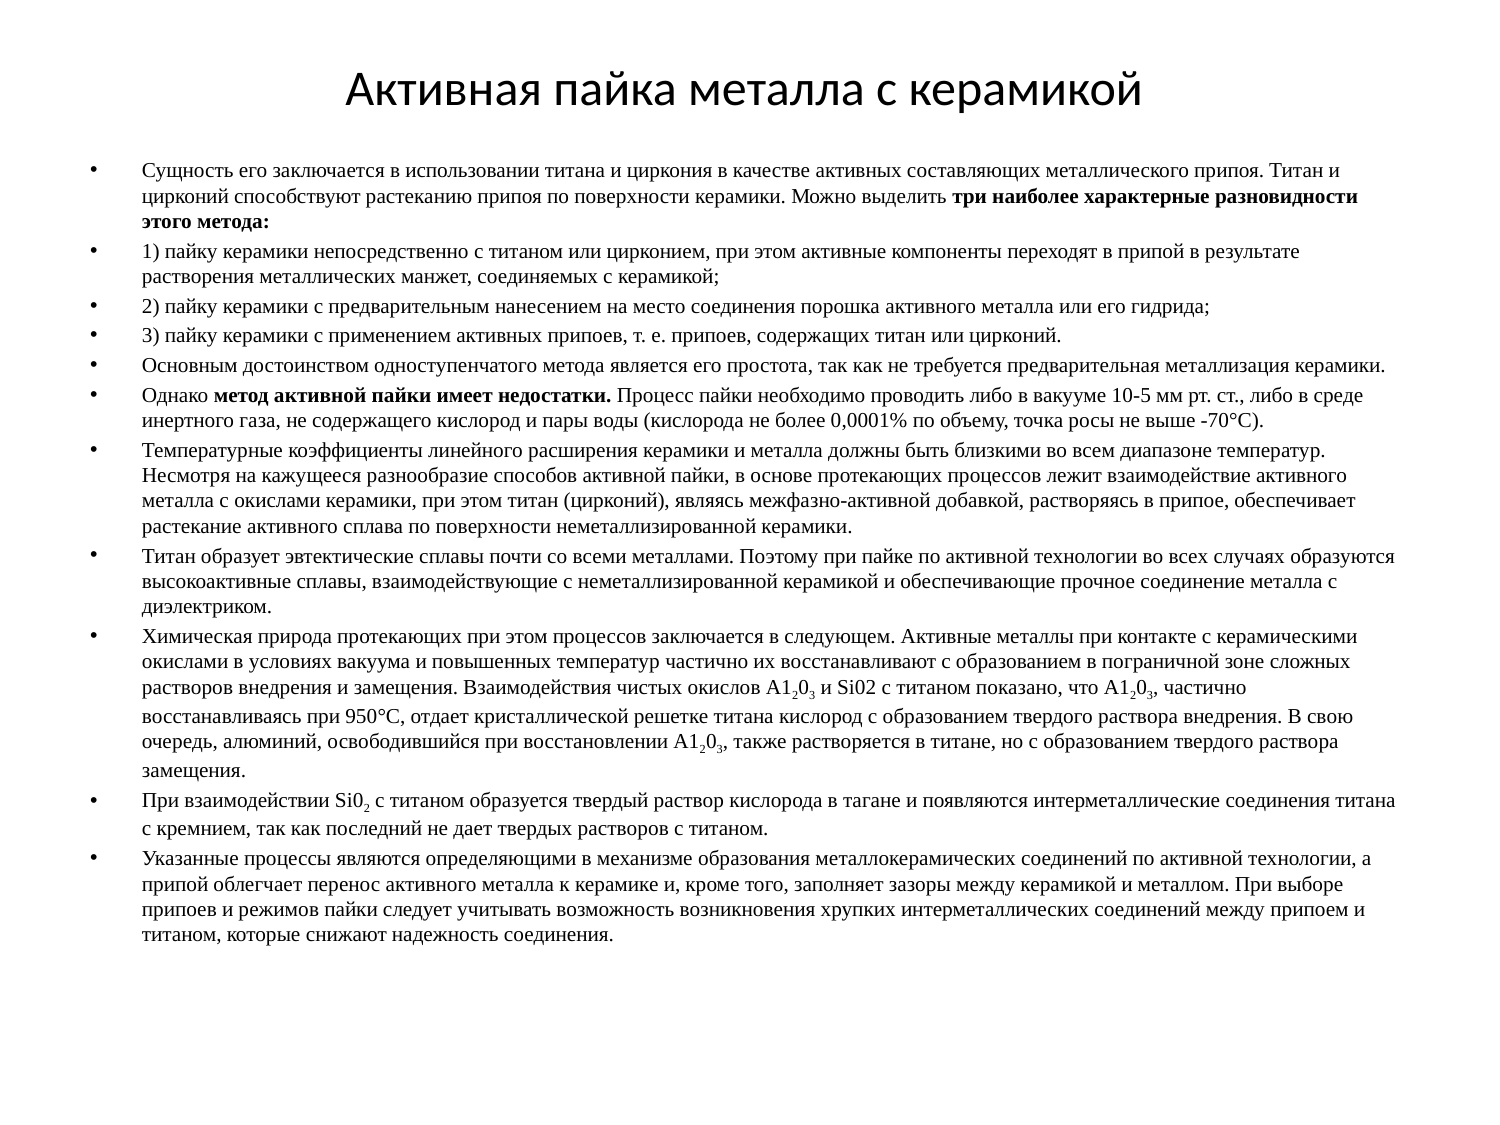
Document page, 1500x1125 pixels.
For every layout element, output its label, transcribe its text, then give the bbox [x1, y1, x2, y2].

title Активная пайка металла с керамикой [75, 45, 1425, 126]
list Сущность его заключается в использовании титана и циркония в качестве активных составляющих металлического припоя. Титан и цирконий способствуют растеканию припоя по поверхности керамики. Можно выделить три наиболее характерные разновидности этого метода: 1) пайку керамики непосредственно с титаном или цирконием, при этом активные компоненты переходят в припой в результате растворения металлических манжет, соединяемых с керамикой; 2) пайку керамики с предварительным нанесением на место соединения порошка активного металла или его гидрида; 3) пайку керамики с применением активных припоев, т. е. припоев, содержащих титан или цирконий. Основным достоинством одноступенчатого метода является его простота, так как не требуется предварительная металлизация керамики. Однако метод активной пайки имеет недостатки. Процесс пайки необходимо проводить либо в вакууме 10-5 мм рт. ст., либо в среде инертного газа, не содержащего кислород и пары воды (кислорода не более 0,0001% по объему, точка росы не выше -70°С). Температурные коэффициенты линейного расширения керамики и металла должны быть близкими во всем диапазоне температур. Несмотря на кажущееся разнообразие способов активной пайки, в основе протекающих процессов лежит взаимодействие активного металла с окислами керамики, при этом титан (цирконий), являясь межфазно-активной добавкой, растворяясь в припое, обеспечивает растекание активного сплава по поверхности неметаллизированной керамики. Титан образует эвтектические сплавы почти со всеми металлами. Поэтому при пайке по активной технологии во всех случаях образуются высокоактивные сплавы, взаимодействующие с неметаллизированной керамикой и обеспечивающие прочное соединение металла с диэлектриком. Химическая природа протекающих при этом процессов заключается в следующем. Активные металлы при контакте с керамическими окислами в условиях вакуума и повышенных температур частично их восстанавливают с образованием в пограничной зоне сложных растворов внедрения и замещения. Взаимодействия чистых окислов А1203 и Si02 с титаном показано, что А1203, частично восстанавливаясь при 950°С, отдает кристаллической решетке титана кислород с образованием твердого раствора внедрения. В свою очередь, алюминий, освободившийся при восстановлении А1203, также растворяется в титане, но с образованием твердого раствора замещения. При взаимодействии Si02 с титаном образуется твердый раствор кислорода в тагане и появляются интерметаллические соединения титана с кремнием, так как последний не дает твердых растворов с титаном. Указанные процессы являются определяющими в механизме образования металлокерамических соединений по активной технологии, а припой облегчает перенос активного металла к керамике и, кроме того, заполняет зазоры между керамикой и металлом. При выборе припоев и режимов пайки следует учитывать возможность возникновения хрупких интерметаллических соединений между припоем и титаном, которые снижают надежность соединения. [75, 149, 1425, 1005]
